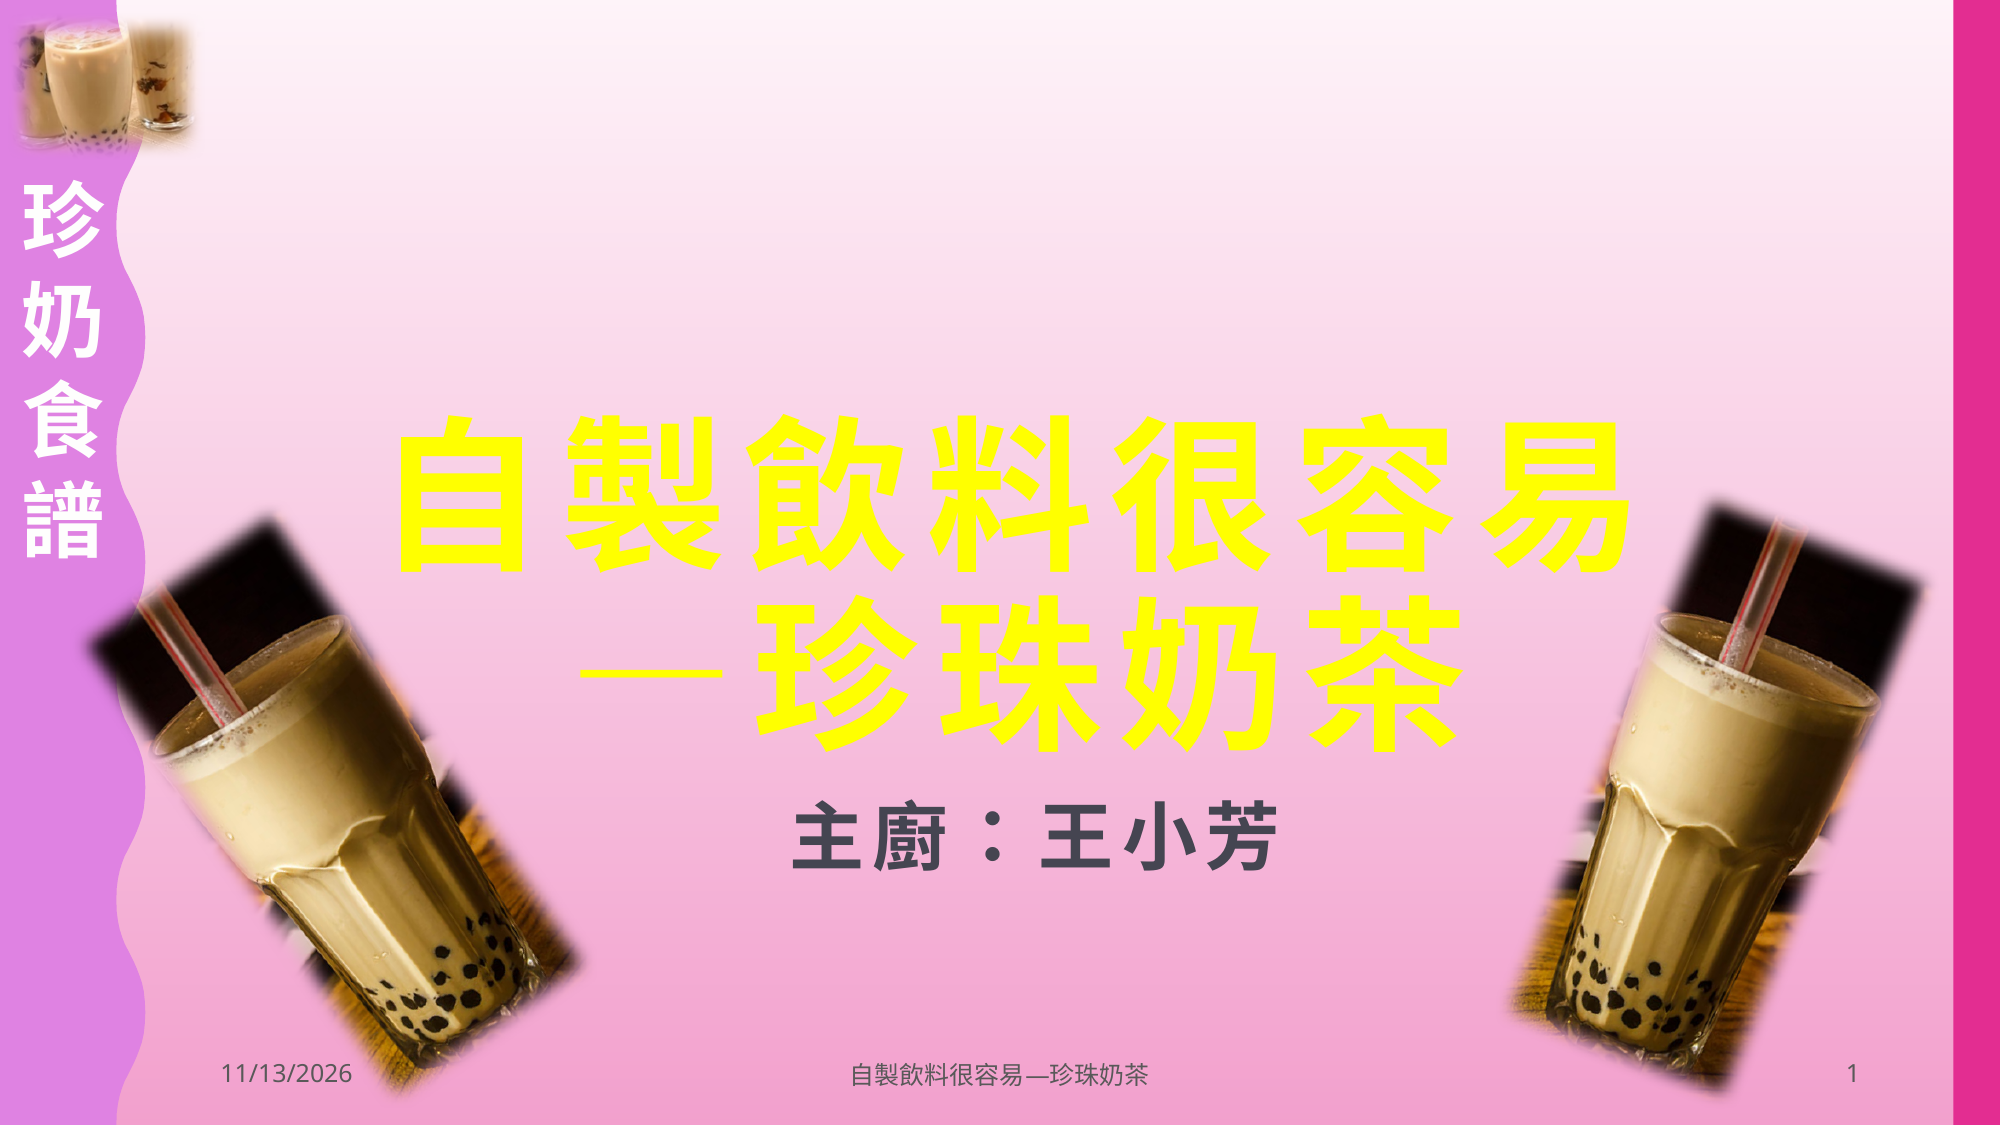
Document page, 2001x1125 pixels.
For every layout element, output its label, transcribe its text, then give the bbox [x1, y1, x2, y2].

picture [36, 41, 176, 132]
slide_number 1 [1412, 1045, 1875, 1103]
picture [1528, 500, 1908, 1094]
text_box 主廚：王小芳 [610, 782, 1460, 966]
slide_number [205, 1045, 588, 1103]
picture [104, 506, 563, 1101]
text_box 自製飲料很容易 —珍珠奶茶 [172, 420, 1866, 767]
footer 自製飲料很容易—珍珠奶茶 [662, 1045, 1338, 1103]
